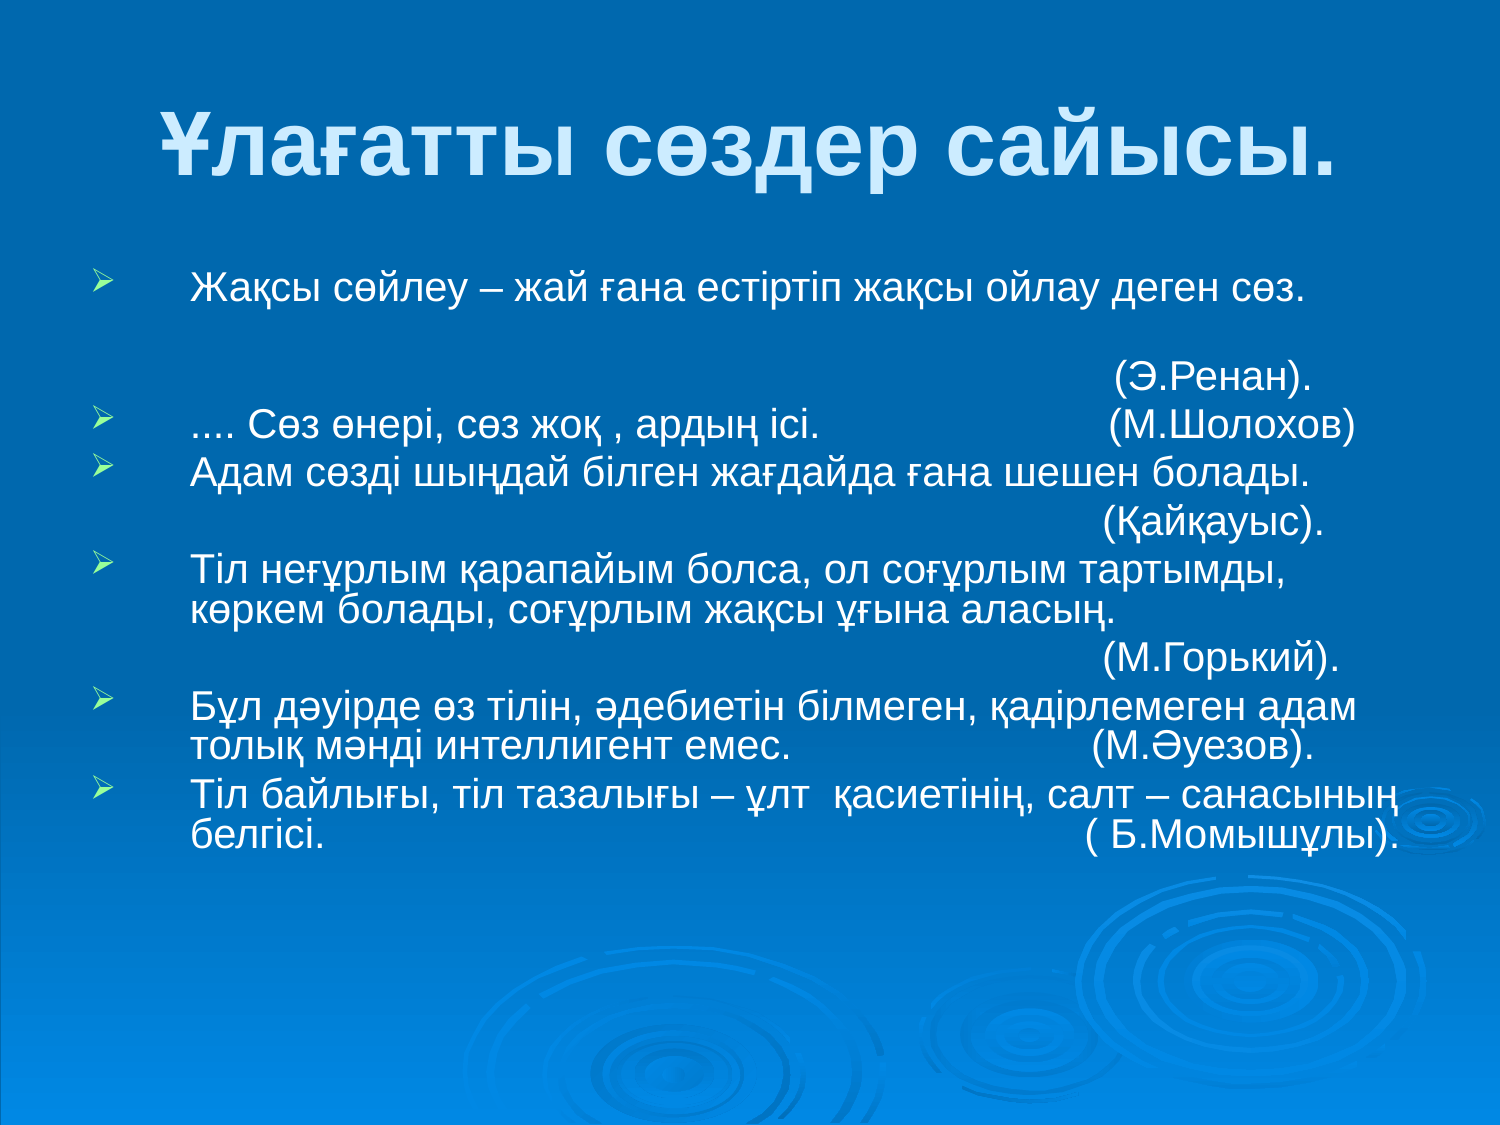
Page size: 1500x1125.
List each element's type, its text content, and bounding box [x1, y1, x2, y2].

list Жақсы сөйлеу – жай ғана естіртіп жақсы ойлау деген сөз. (Э.Ренан). .... Сөз өнері, сөз жоқ , ардың ісі. (М.Шолохов) Адам сөзді шыңдай білген жағдайда ғана шешен болады. (Қайқауыс). Тіл неғұрлым қарапайым болса, ол соғұрлым тартымды, көркем болады, соғұрлым жақсы ұғына аласың. (М.Горький). Бұл дәуірде өз тілін, әдебиетін білмеген, қадірлемеген адам толық мәнді интеллигент емес. (М.Әуезов). Тіл байлығы, тіл тазалығы – ұлт қасиетінің, салт – санасының белгісі. ( Б.Момышұлы). [74, 262, 1426, 1006]
title Ұлағатты сөздер сайысы. [74, 45, 1426, 233]
